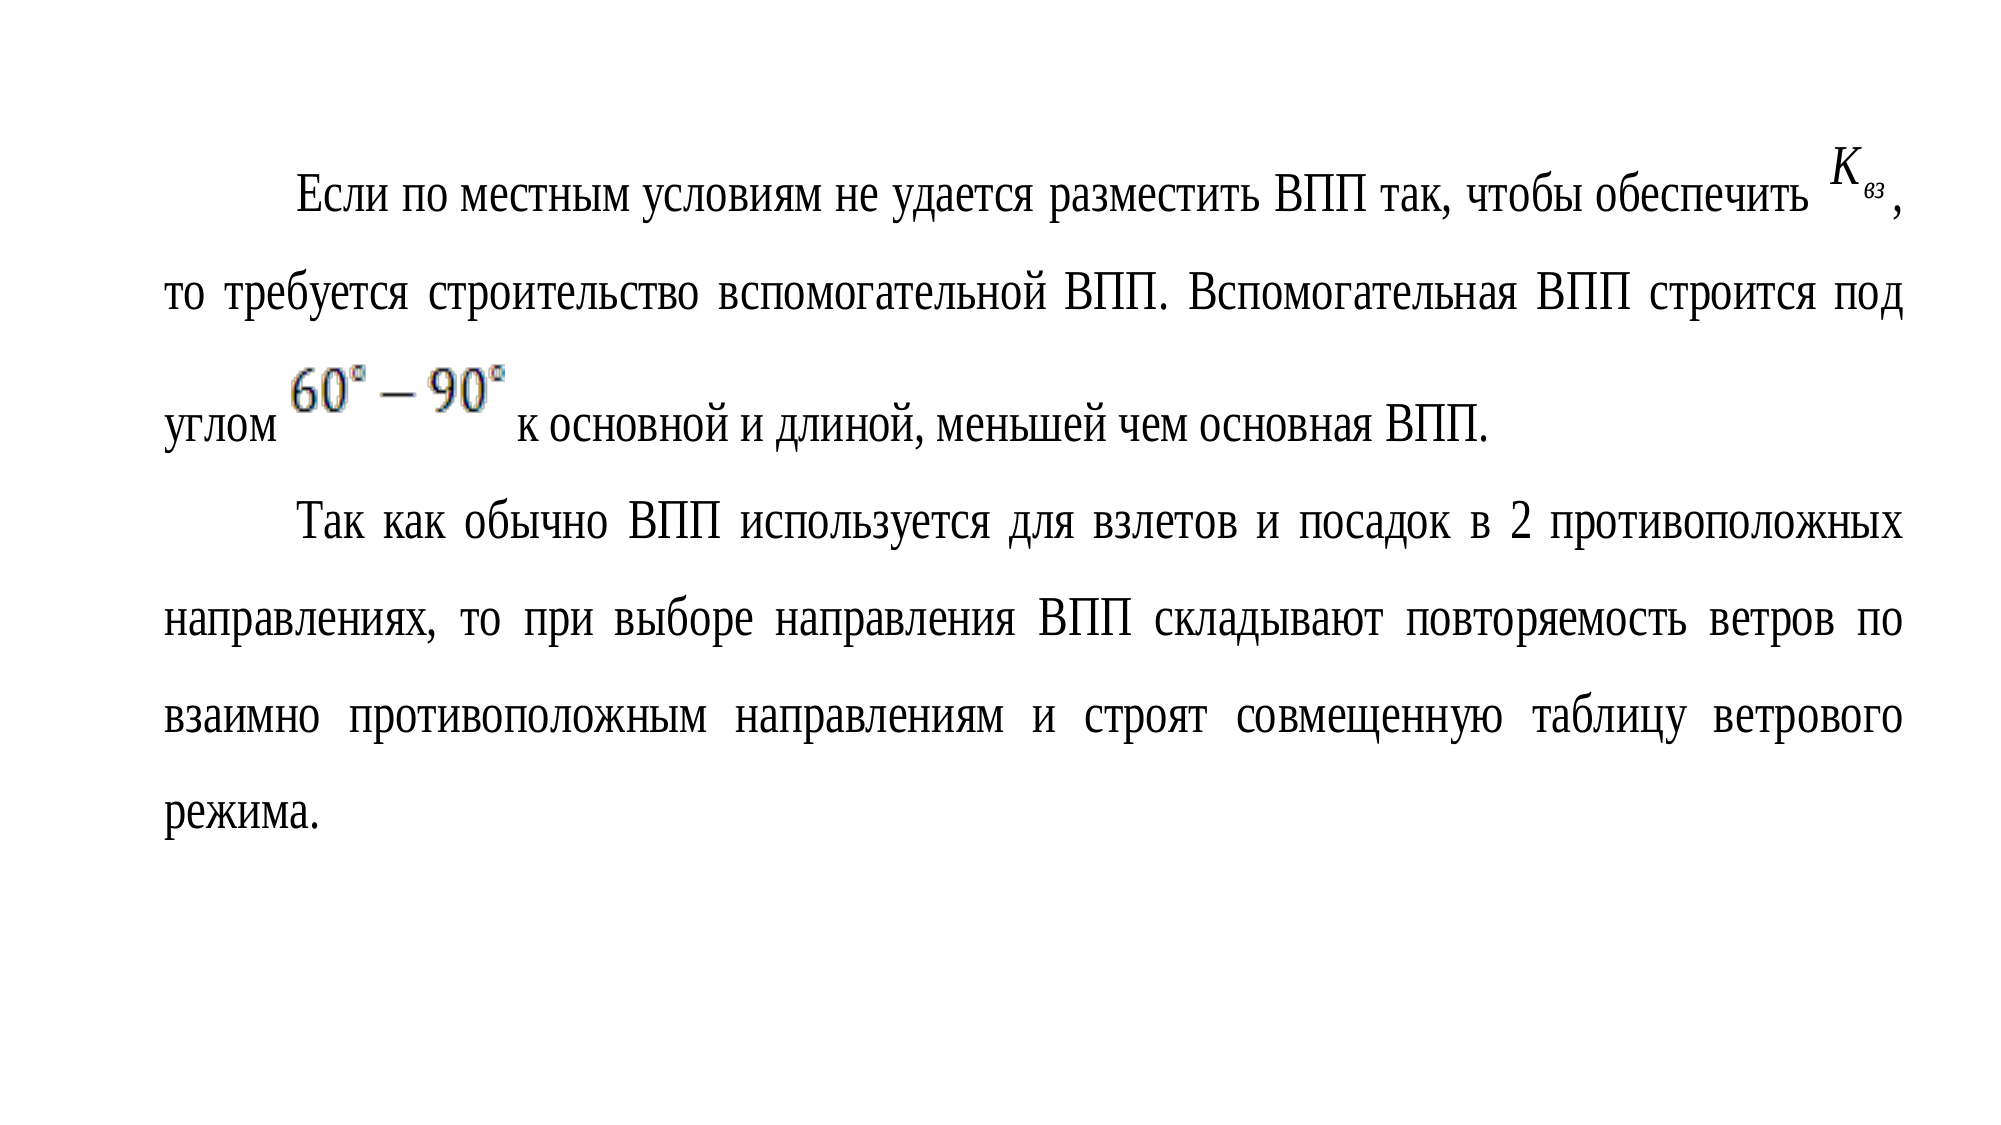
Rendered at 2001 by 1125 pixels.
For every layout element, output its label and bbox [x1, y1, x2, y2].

picture [164, 129, 1904, 876]
